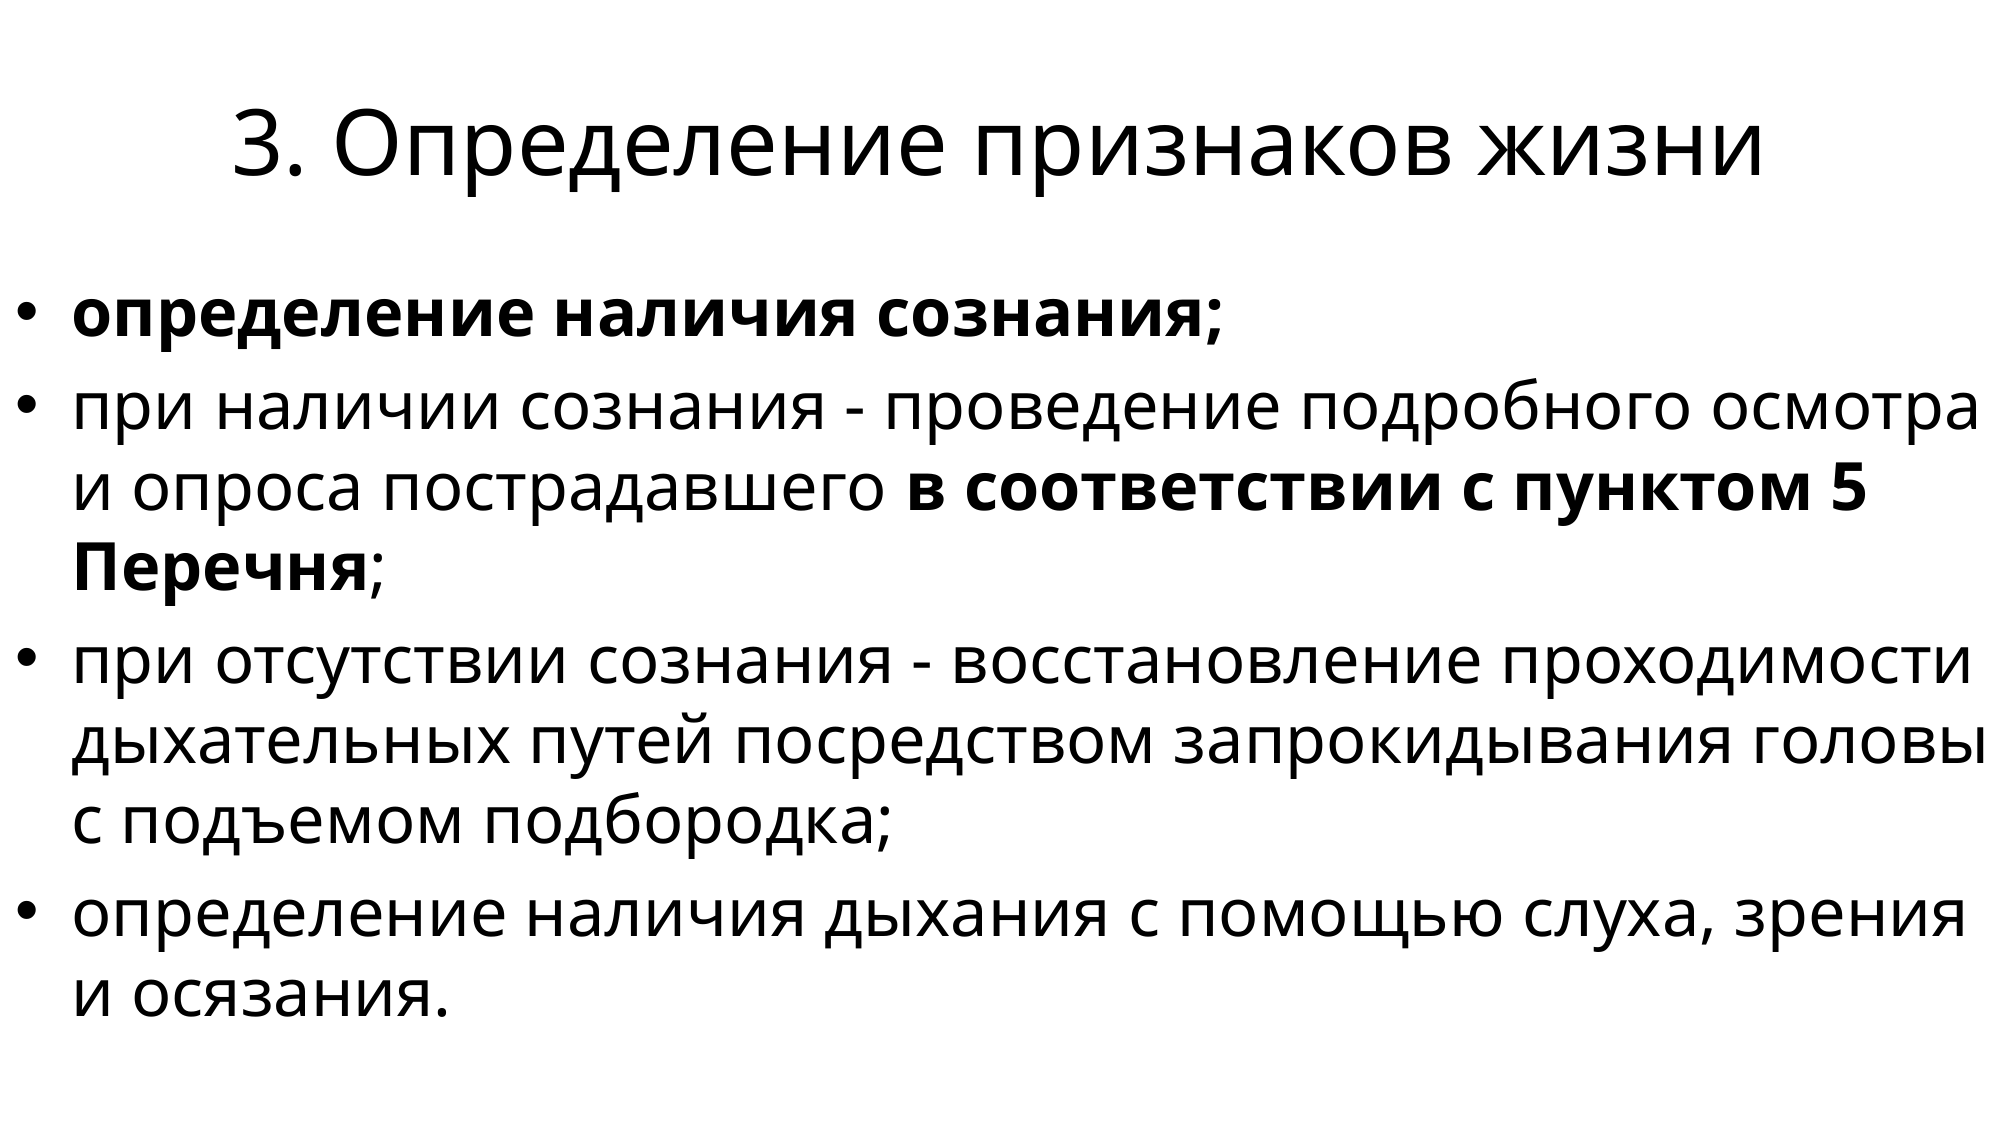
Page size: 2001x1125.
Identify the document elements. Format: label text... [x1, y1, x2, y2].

title 3. Определение признаков жизни [0, 45, 2000, 233]
list определение наличия сознания; при наличии сознания - проведение подробного осмотра и опроса пострадавшего в соответствии с пунктом 5 Перечня; при отсутствии сознания - восстановление проходимости дыхательных путей посредством запрокидывания головы с подъемом подбородка; определение наличия дыхания с помощью слуха, зрения и осязания. [0, 262, 2000, 1102]
